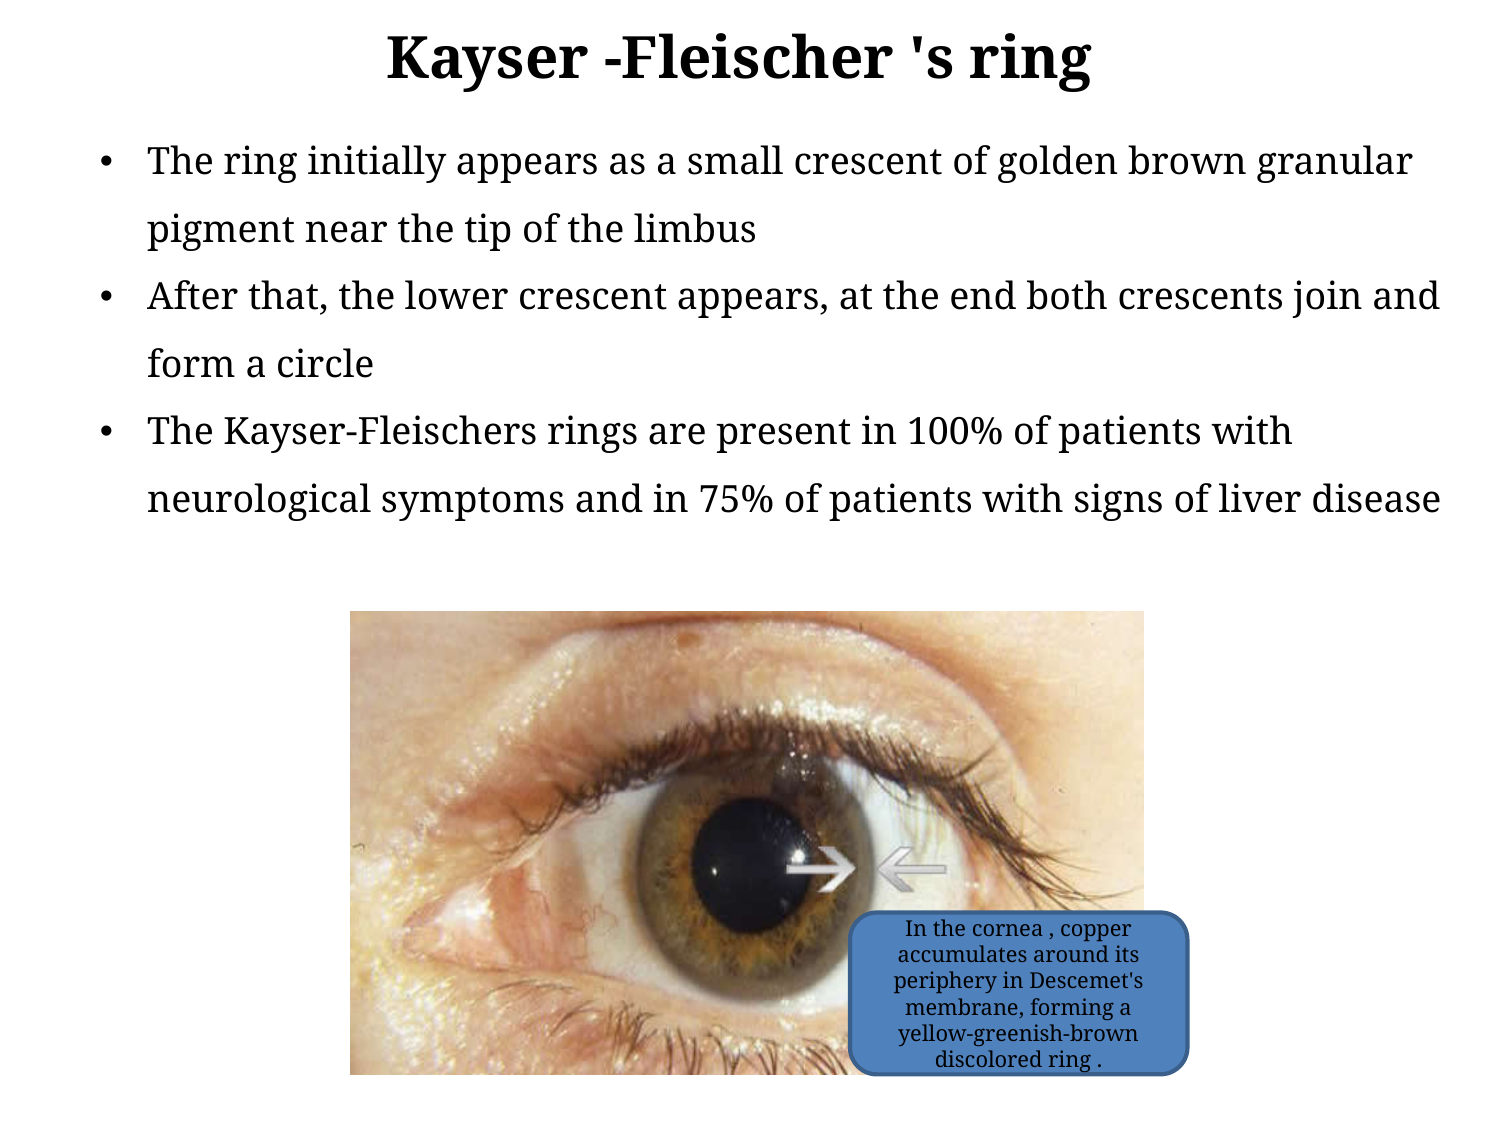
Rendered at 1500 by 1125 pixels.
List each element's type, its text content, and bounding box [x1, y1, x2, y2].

title Kayser -Fleischer 's ring [64, 37, 1415, 143]
picture [349, 611, 1144, 1075]
text_box In the cornea , copper accumulates around its periphery in Descemet's membrane, forming a yellow-greenish-brown discolored ring . [1147, 910, 1190, 1077]
text_box The ring initially appears as a small crescent of golden brown granular pigment near the tip of the limbus After that, the lower crescent appears, at the end both crescents join and form a circle The Kayser-Fleischers rings are present in 100% of patients with neurological symptoms and in 75% of patients with signs of liver disease [85, 107, 1498, 595]
